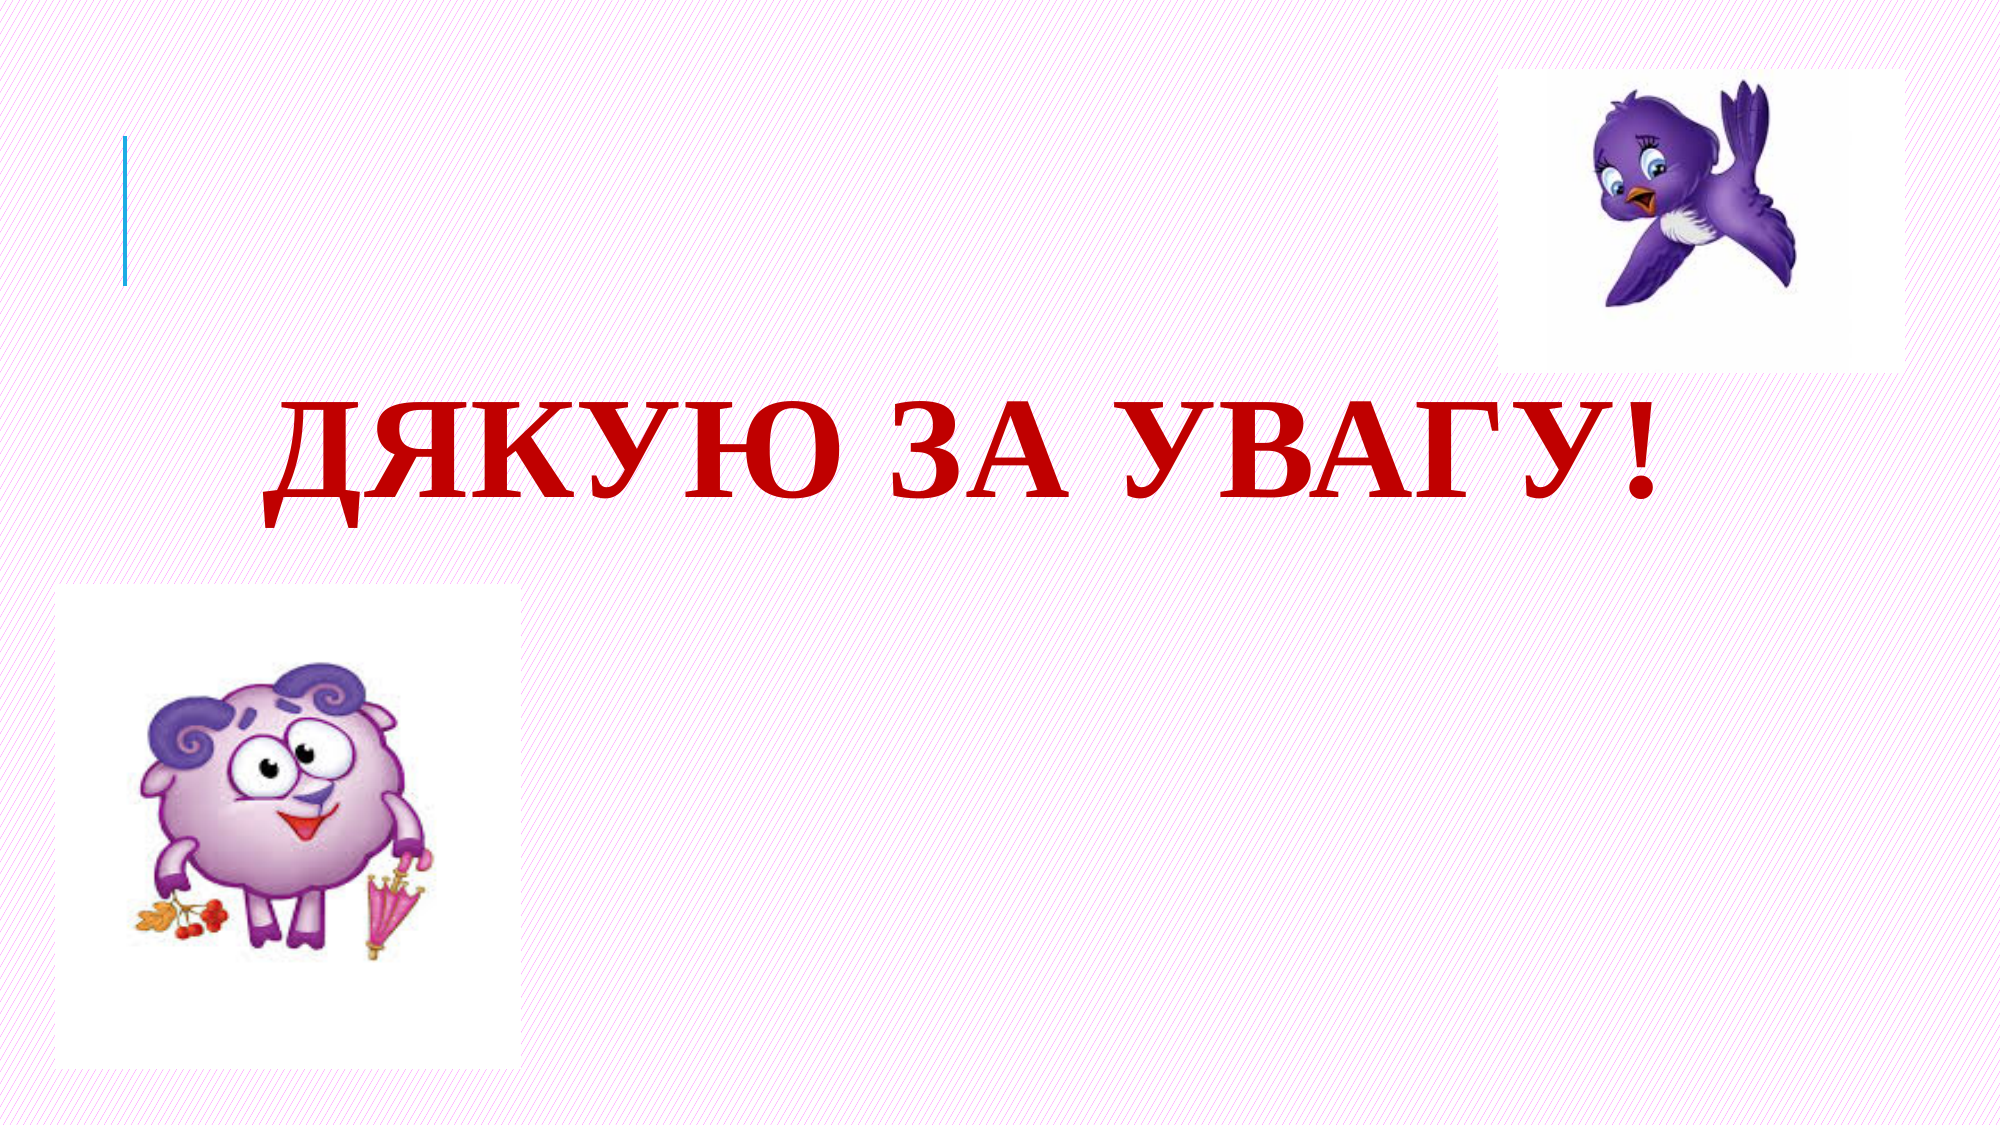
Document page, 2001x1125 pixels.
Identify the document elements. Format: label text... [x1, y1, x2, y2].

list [1498, 69, 1905, 373]
title Дякую за увагу! [168, 96, 1763, 537]
picture [55, 583, 521, 1069]
